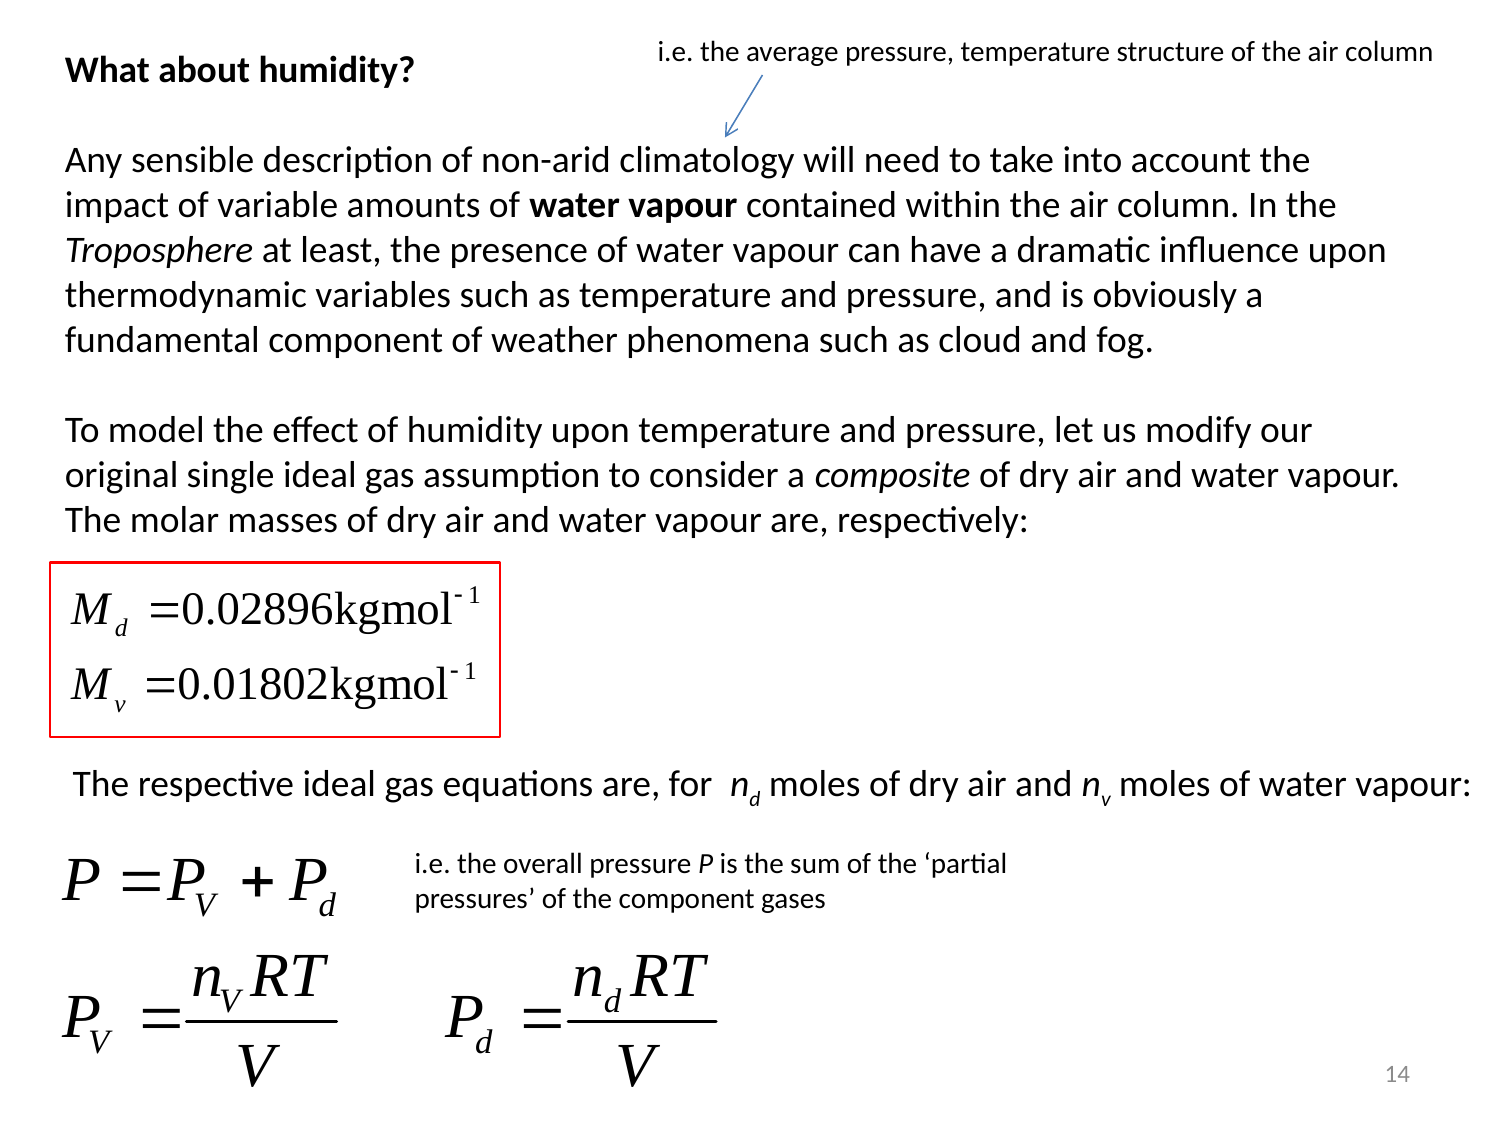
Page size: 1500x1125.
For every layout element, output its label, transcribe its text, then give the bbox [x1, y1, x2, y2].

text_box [62, 574, 488, 724]
text_box What about humidity? Any sensible description of non-arid climatology will need to take into account the impact of variable amounts of water vapour contained within the air column. In the Troposphere at least, the presence of water vapour can have a dramatic influence upon thermodynamic variables such as temperature and pressure, and is obviously a fundamental component of weather phenomena such as cloud and fog. To model the effect of humidity upon temperature and pressure, let us modify our original single ideal gas assumption to consider a composite of dry air and water vapour. The molar masses of dry air and water vapour are, respectively: [50, 37, 1450, 548]
text_box i.e. the overall pressure P is the sum of the ‘partial pressures’ of the component gases [729, 837, 1084, 923]
slide_number 14 [1074, 1042, 1425, 1103]
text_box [724, 74, 763, 138]
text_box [49, 837, 729, 1101]
text_box The respective ideal gas equations are, for nd moles of dry air and nv moles of water vapour: [57, 751, 1500, 818]
text_box [48, 560, 502, 740]
text_box i.e. the average pressure, temperature structure of the air column [642, 24, 1449, 75]
